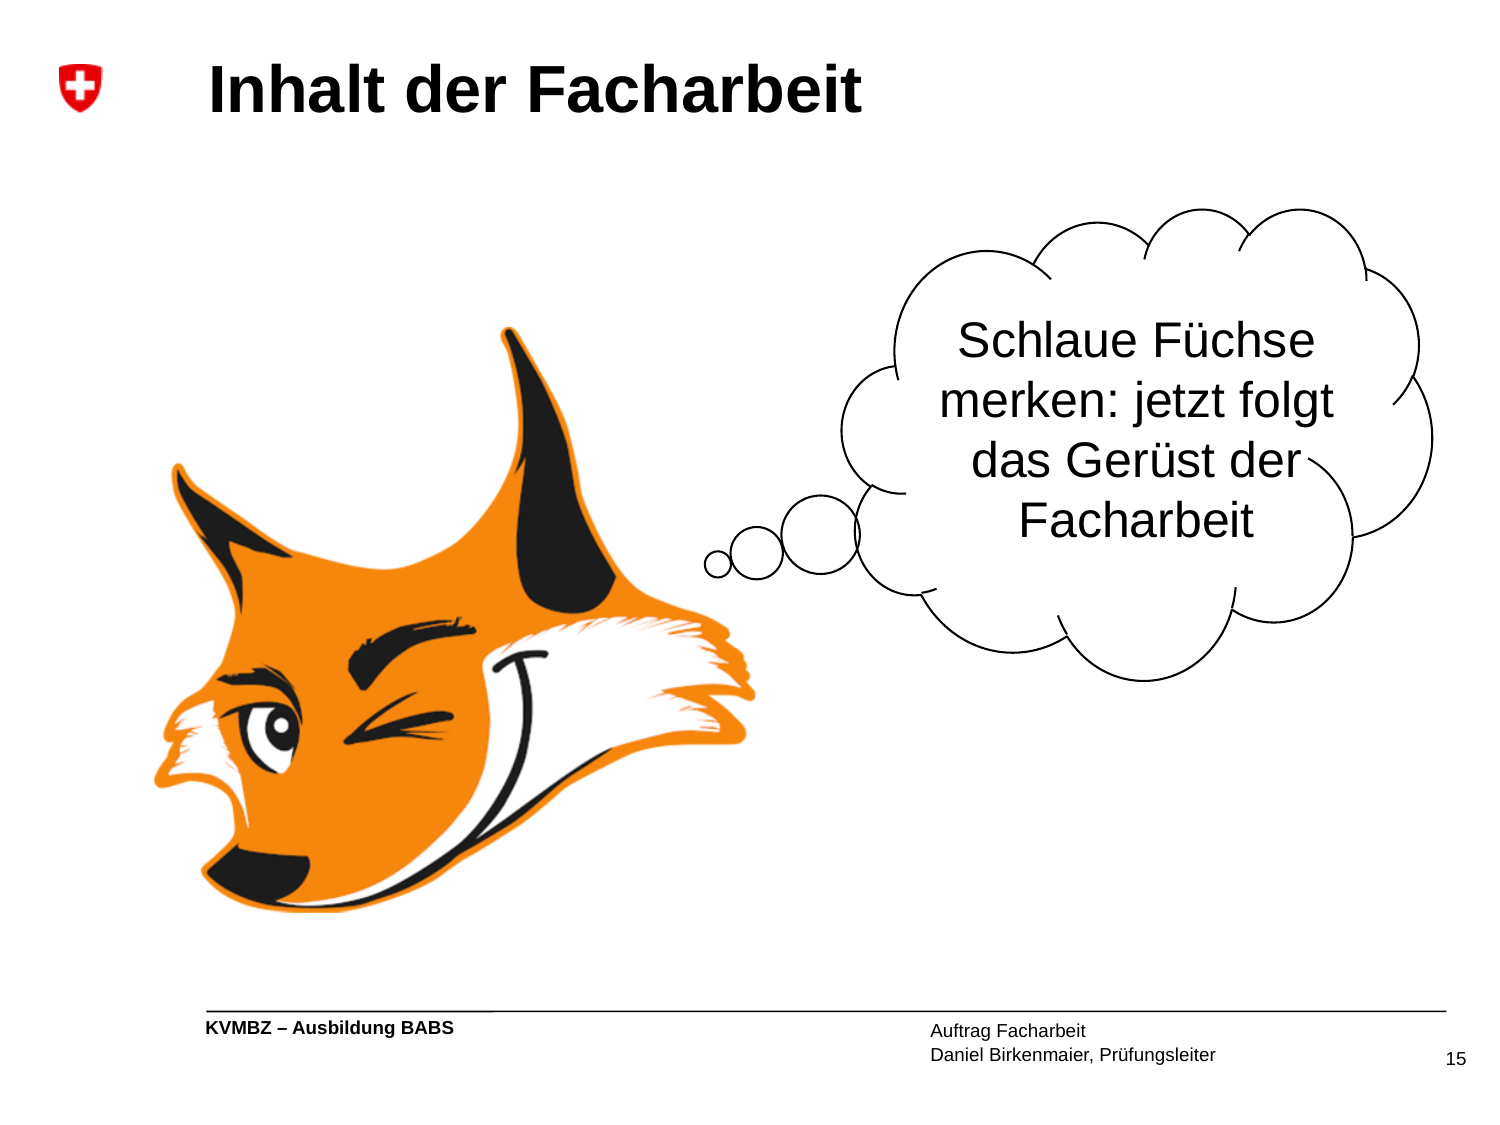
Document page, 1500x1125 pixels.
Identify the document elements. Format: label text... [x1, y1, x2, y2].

footer Daniel Birkenmaier, Prüfungsleiter [915, 1048, 1447, 1071]
text_box [773, 209, 1433, 681]
slide_number Auftrag Facharbeit [915, 1011, 1447, 1048]
picture [137, 312, 769, 944]
text_box Schlaue Füchse merken: jetzt folgt das Gerüst der Facharbeit [909, 300, 1365, 590]
title Inhalt der Facharbeit [207, 45, 1433, 209]
picture [59, 64, 103, 114]
